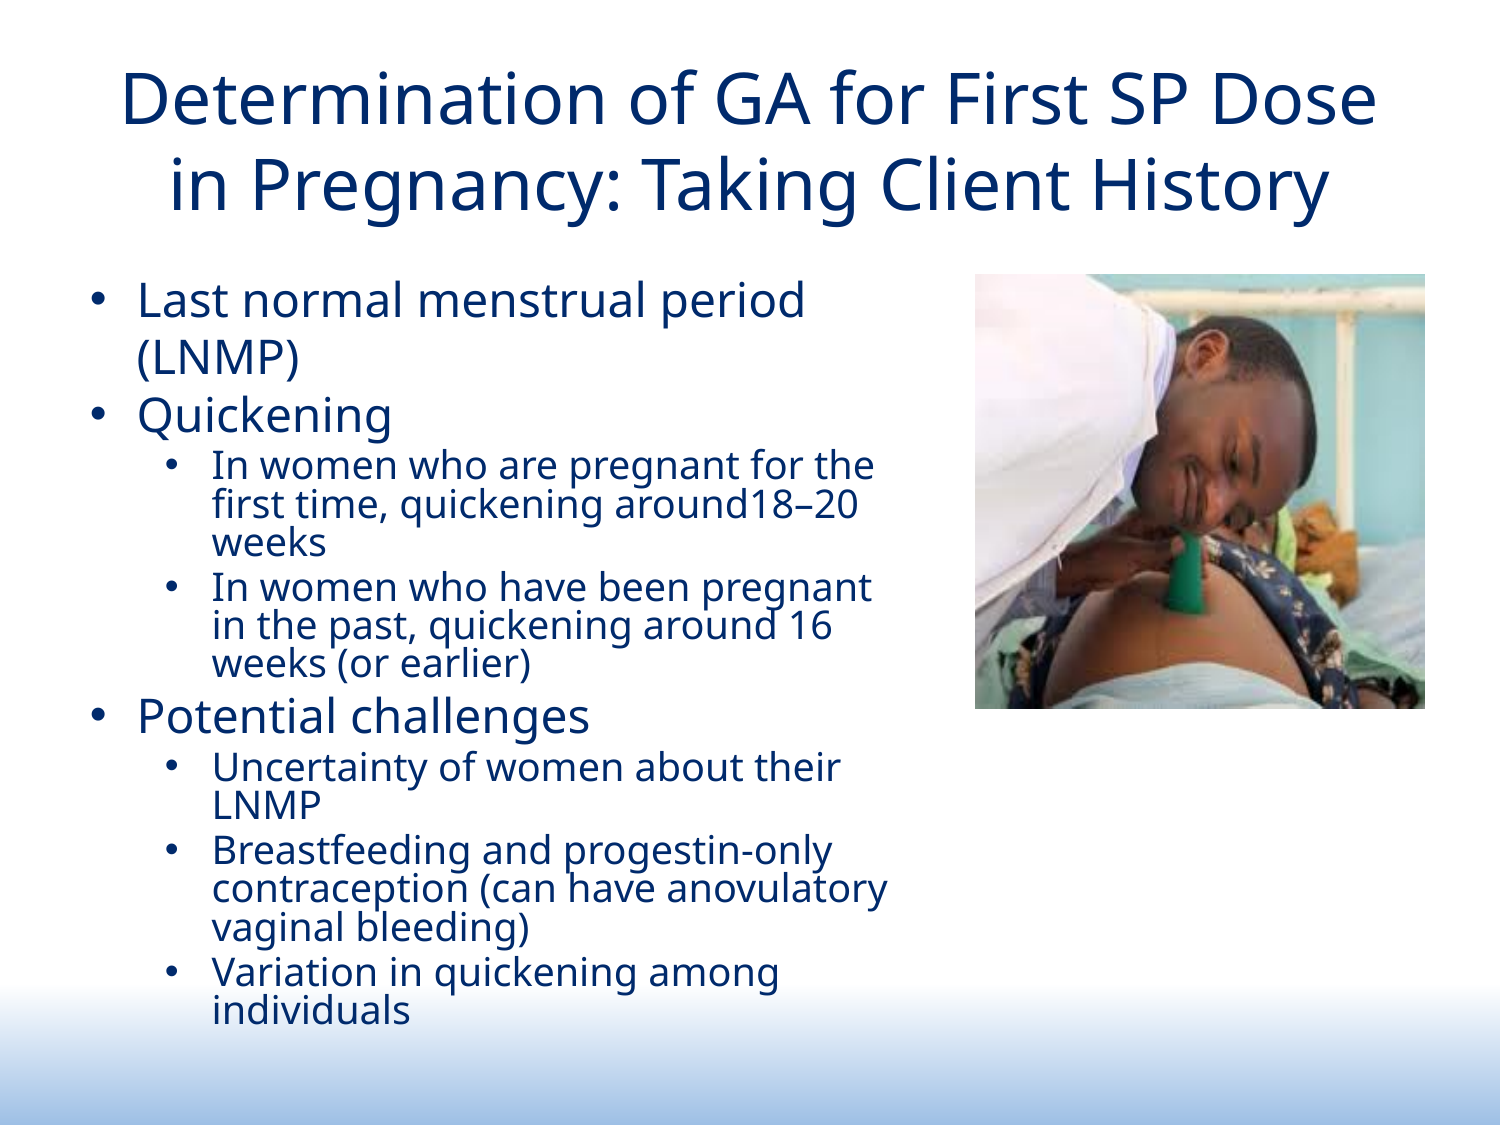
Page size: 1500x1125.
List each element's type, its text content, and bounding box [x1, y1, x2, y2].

text_box Last normal menstrual period (LNMP) Quickening In women who are pregnant for the first time, quickening around18–20 weeks In women who have been pregnant in the past, quickening around 16 weeks (or earlier) Potential challenges Uncertainty of women about their LNMP Breastfeeding and progestin-only contraception (can have anovulatory vaginal bleeding) Variation in quickening among individuals [75, 262, 925, 1040]
title Determination of GA for First SP Dose in Pregnancy: Taking Client History [75, 45, 1425, 233]
picture [974, 274, 1426, 709]
